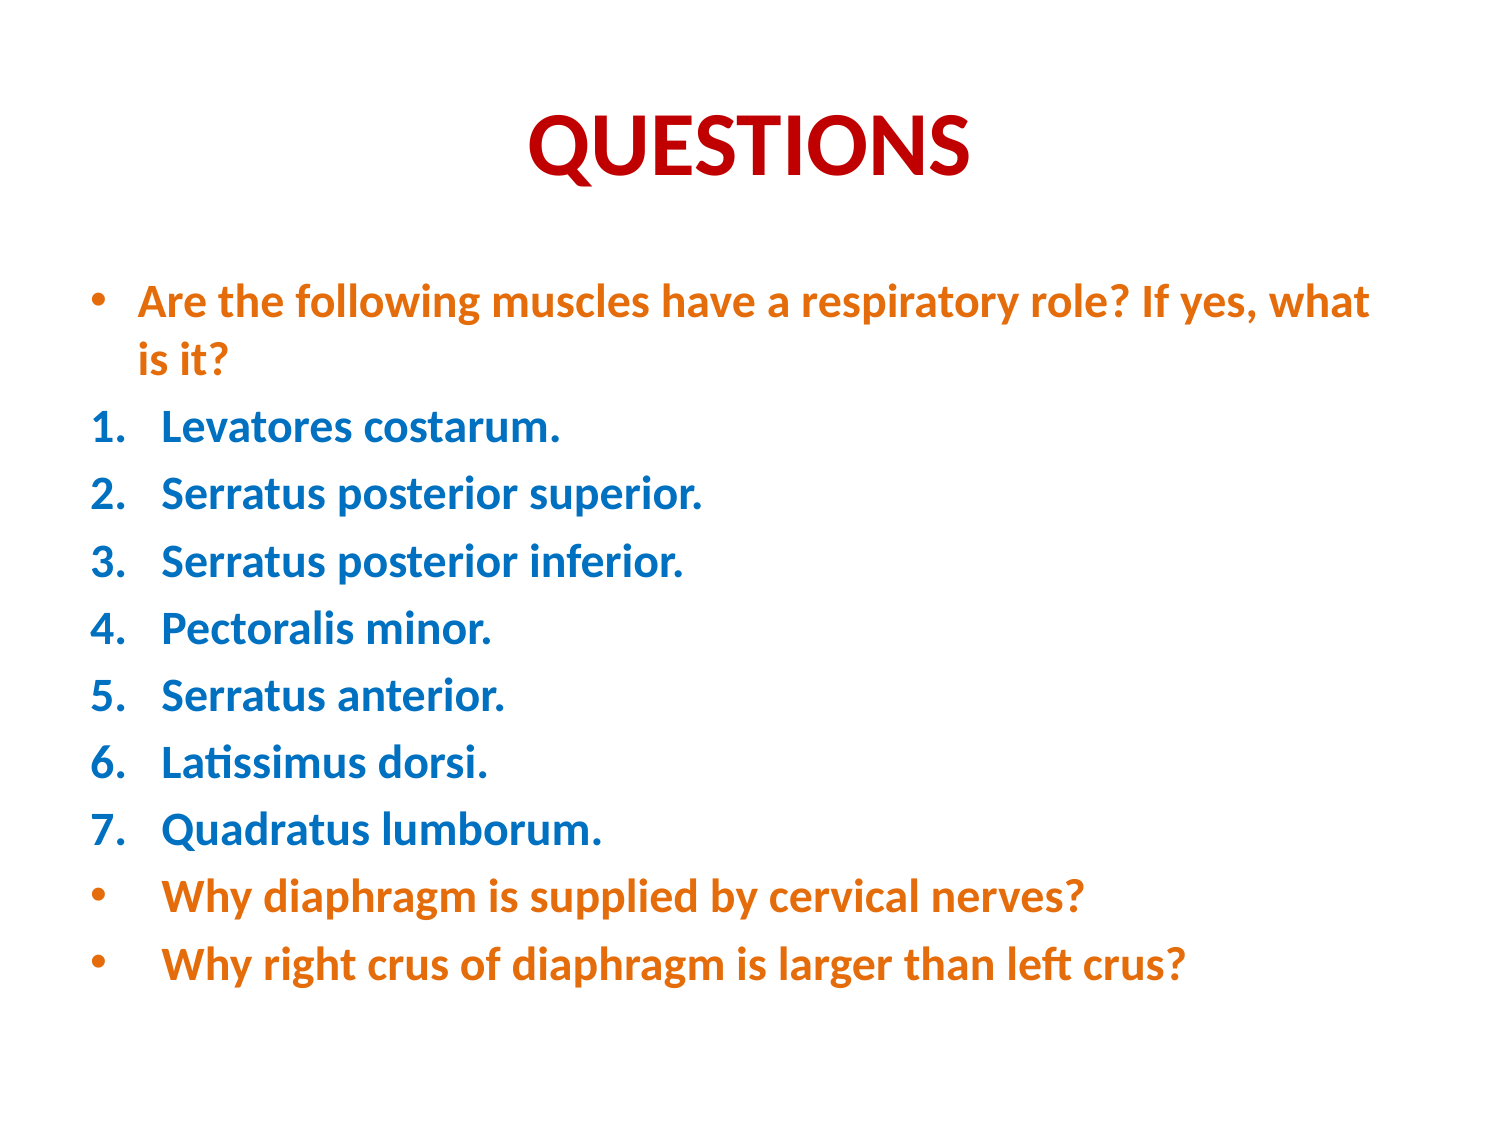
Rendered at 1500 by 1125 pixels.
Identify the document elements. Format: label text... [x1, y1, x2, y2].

title QUESTIONS [75, 45, 1425, 233]
list Are the following muscles have a respiratory role? If yes, what is it? Levatores costarum. Serratus posterior superior. Serratus posterior inferior. Pectoralis minor. Serratus anterior. Latissimus dorsi. Quadratus lumborum. Why diaphragm is supplied by cervical nerves? Why right crus of diaphragm is larger than left crus? [75, 262, 1425, 1005]
